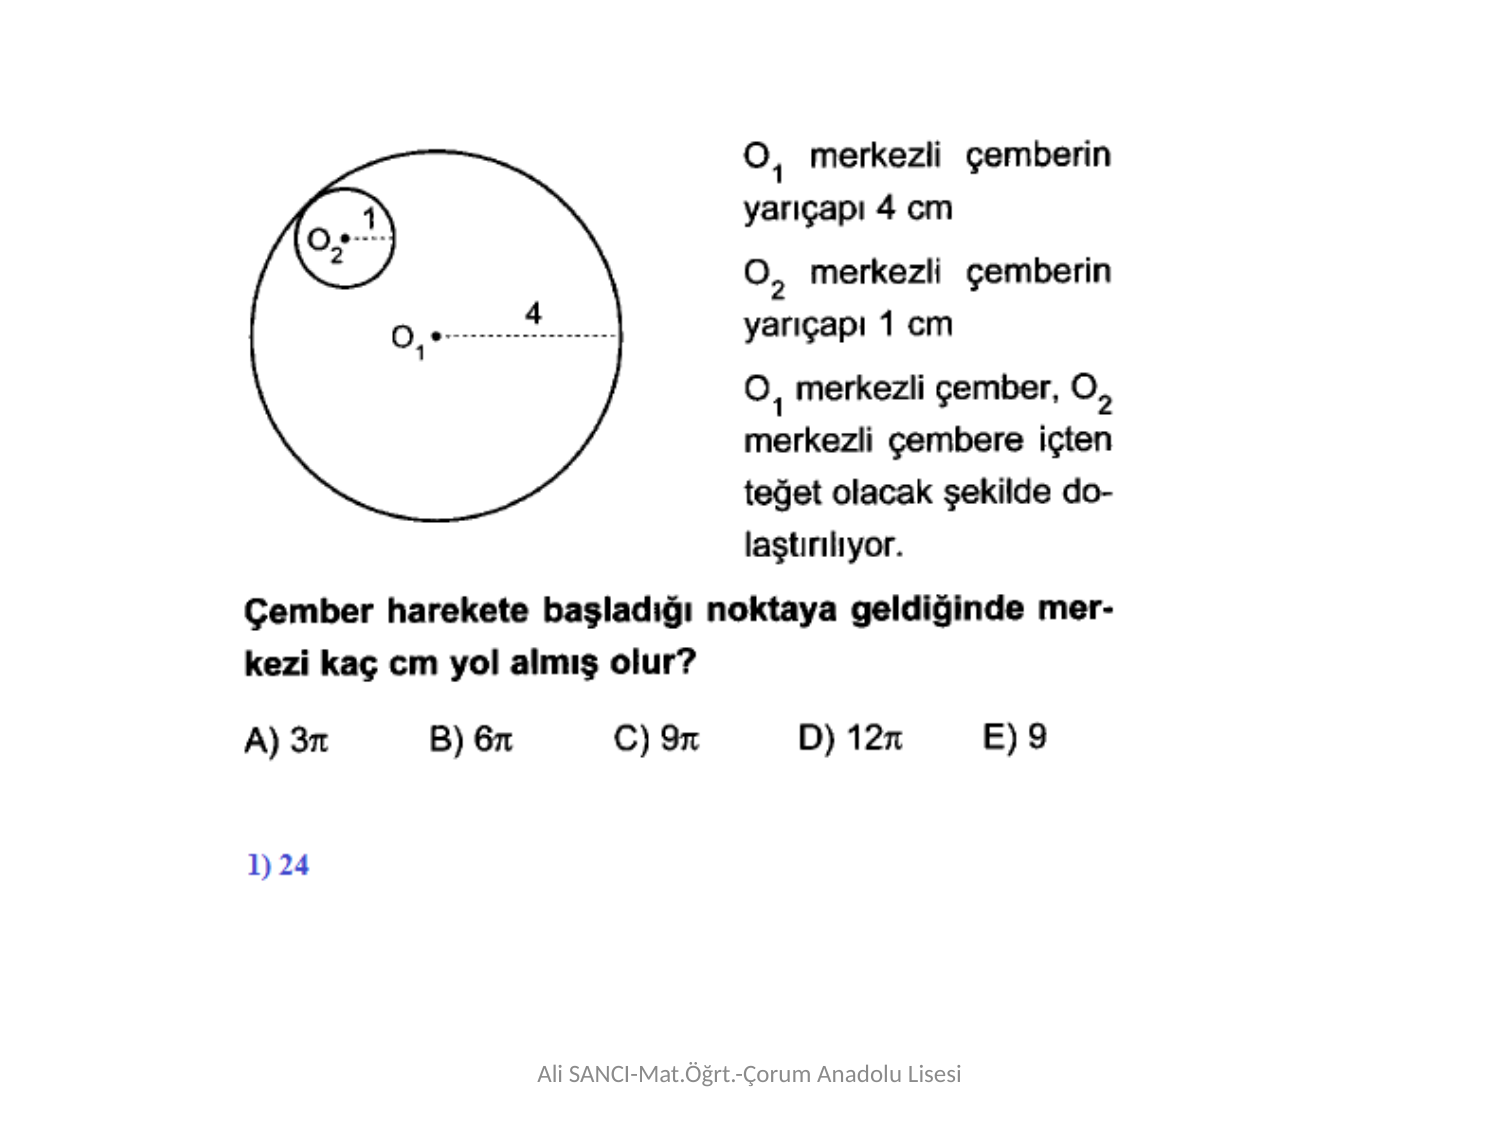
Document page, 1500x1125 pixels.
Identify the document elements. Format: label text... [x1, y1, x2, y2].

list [194, 89, 1172, 918]
footer Ali SANCI-Mat.Öğrt.-Çorum Anadolu Lisesi [512, 1042, 988, 1103]
